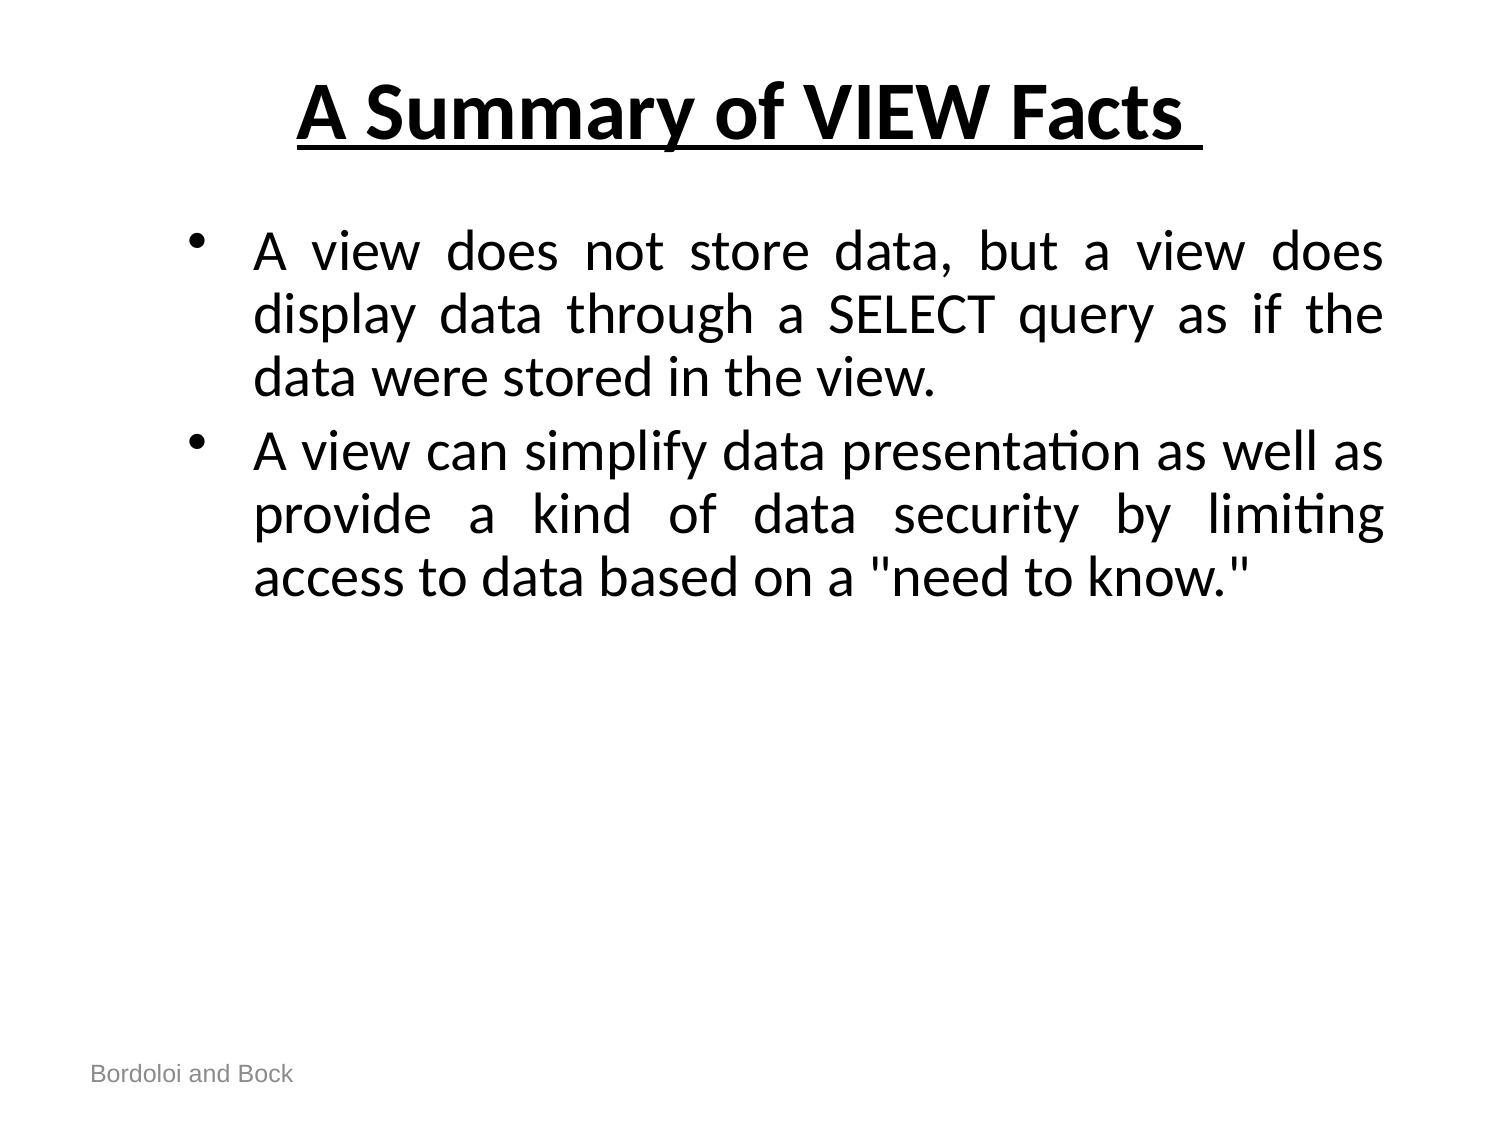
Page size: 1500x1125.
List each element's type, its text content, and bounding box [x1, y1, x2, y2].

slide_number Bordoloi and Bock [75, 1042, 425, 1103]
list A view does not store data, but a view does display data through a SELECT query as if the data were stored in the view. A view can simplify data presentation as well as provide a kind of data security by limiting access to data based on a "need to know." [87, 212, 1400, 1038]
title A Summary of VIEW Facts [112, 37, 1388, 175]
